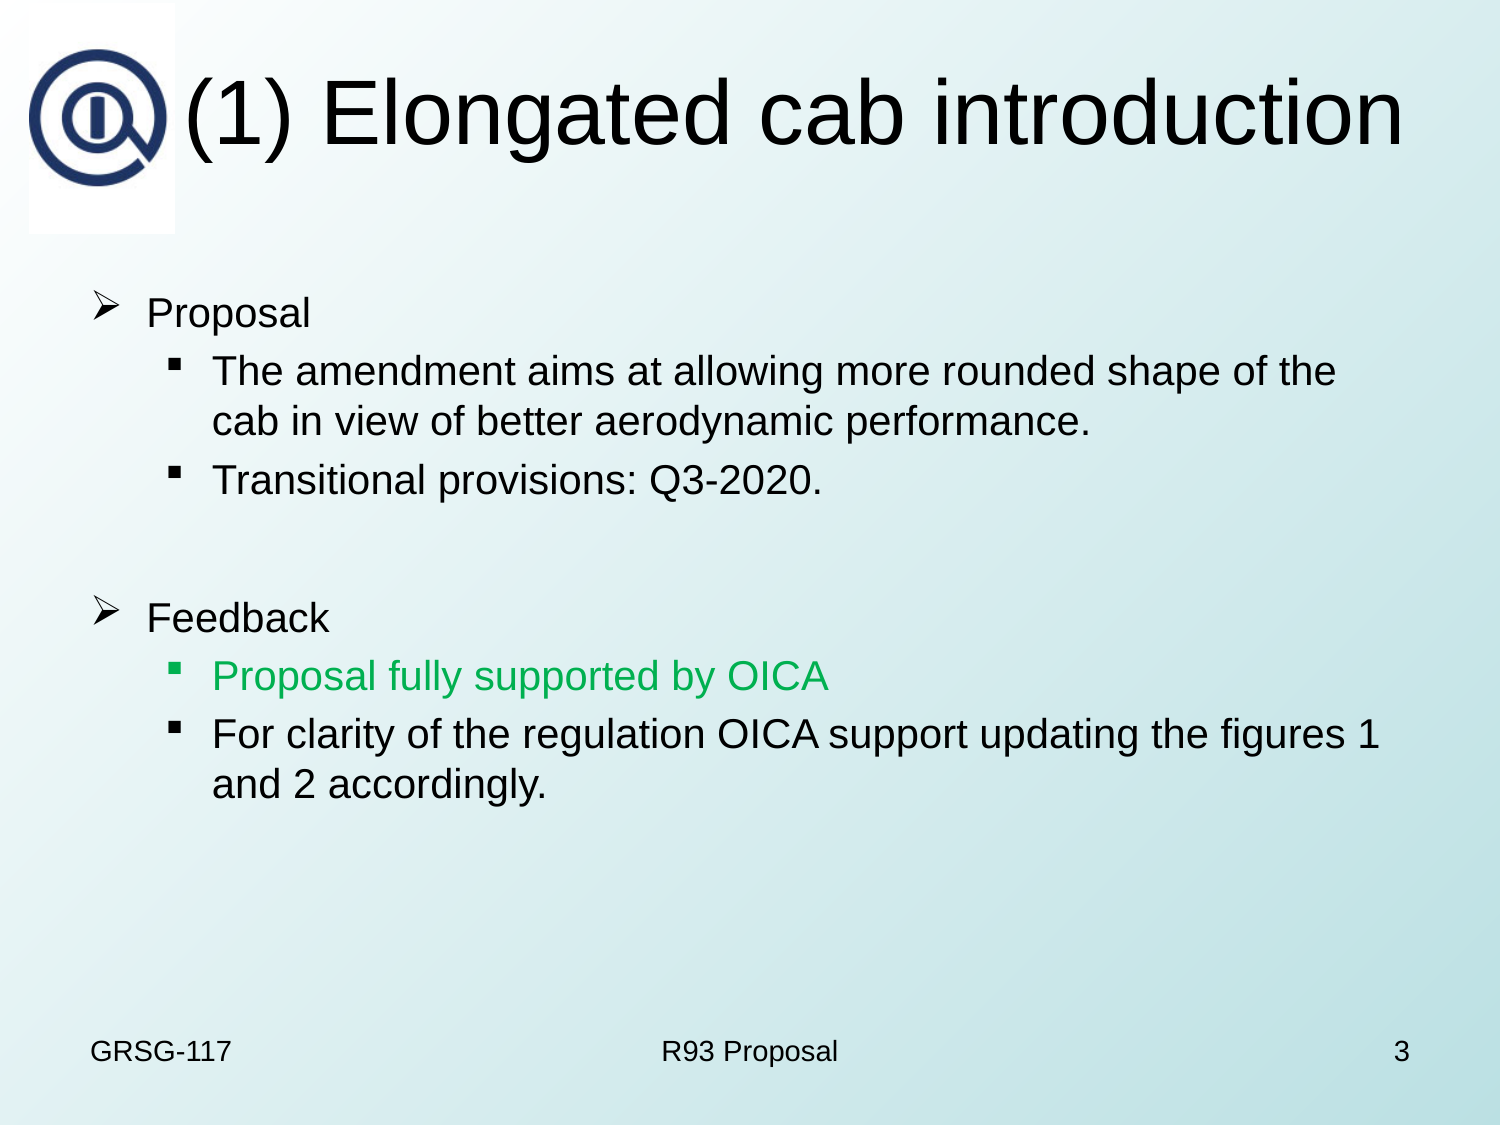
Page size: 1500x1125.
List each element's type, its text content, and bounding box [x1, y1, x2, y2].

slide_number GRSG-117 [74, 1024, 426, 1103]
list Proposal The amendment aims at allowing more rounded shape of the cab in view of better aerodynamic performance. Transitional provisions: Q3-2020. Feedback Proposal fully supported by OICA For clarity of the regulation OICA support updating the figures 1 and 2 accordingly. [74, 219, 1426, 963]
picture [29, 3, 175, 234]
title (1) Elongated cab introduction [120, 45, 1471, 233]
footer R93 Proposal [512, 1024, 988, 1103]
slide_number 3 [1074, 1024, 1426, 1103]
